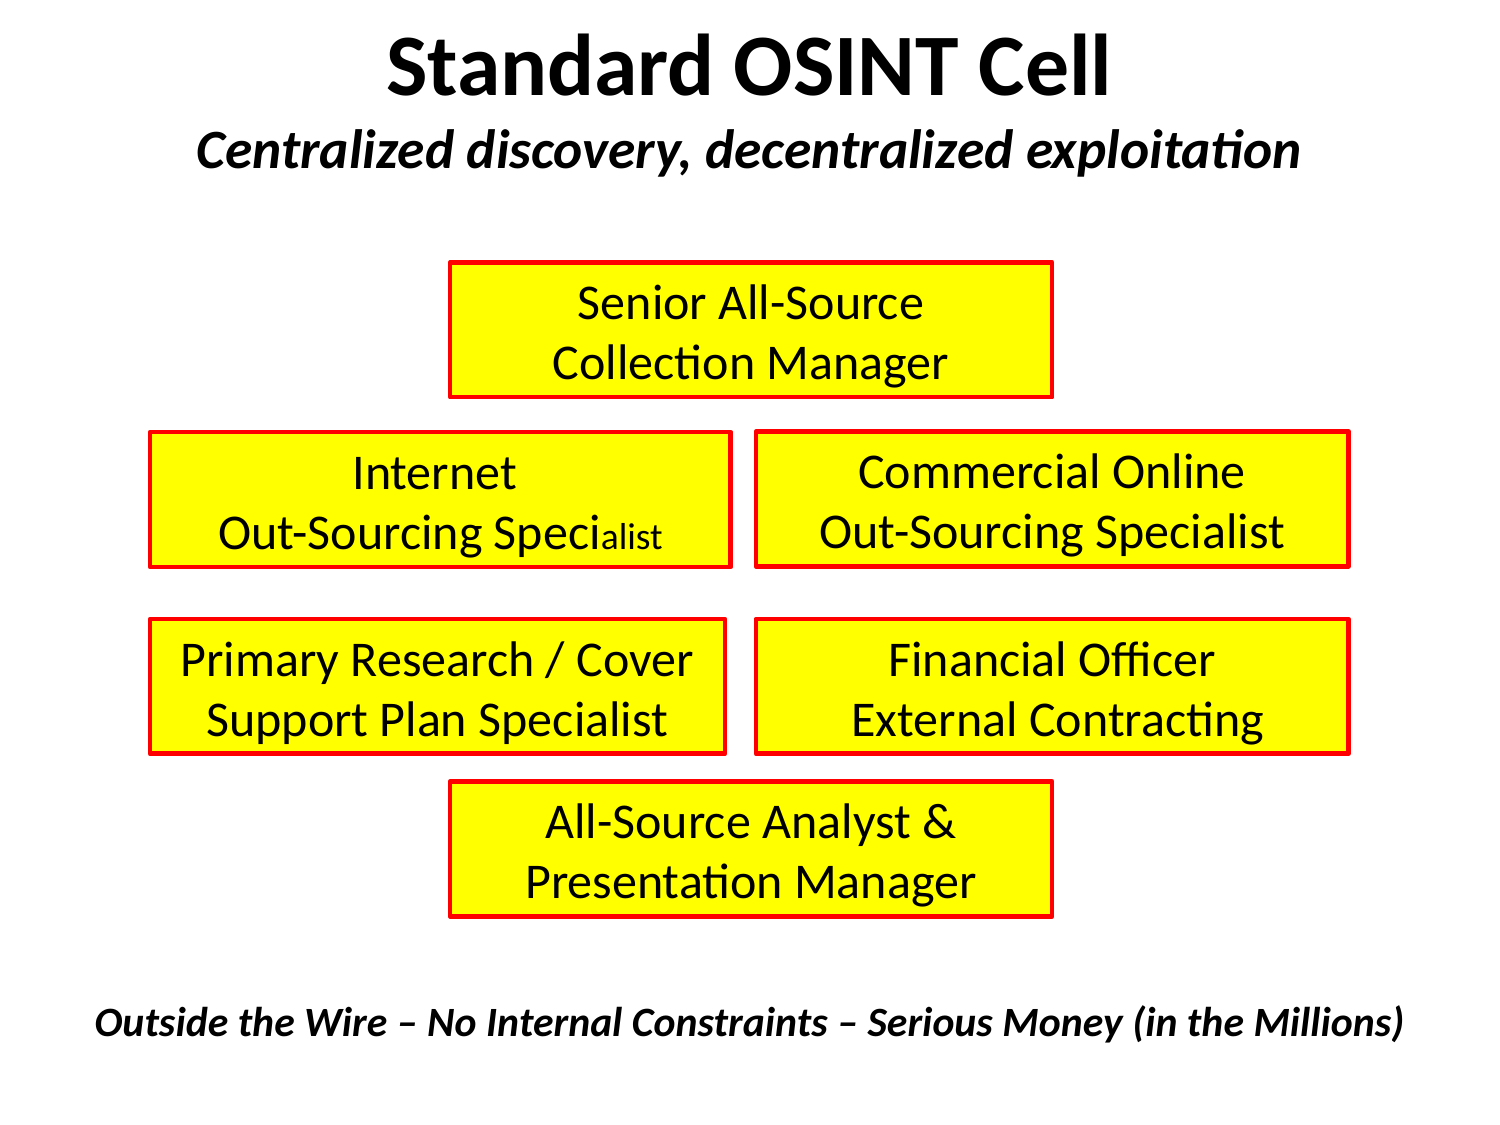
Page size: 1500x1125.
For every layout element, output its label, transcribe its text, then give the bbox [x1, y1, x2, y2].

text_box Outside the Wire – No Internal Constraints – Serious Money (in the Millions) [0, 987, 1500, 1053]
title Standard OSINT Cell Centralized discovery, decentralized exploitation [75, 0, 1425, 188]
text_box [149, 262, 1349, 919]
